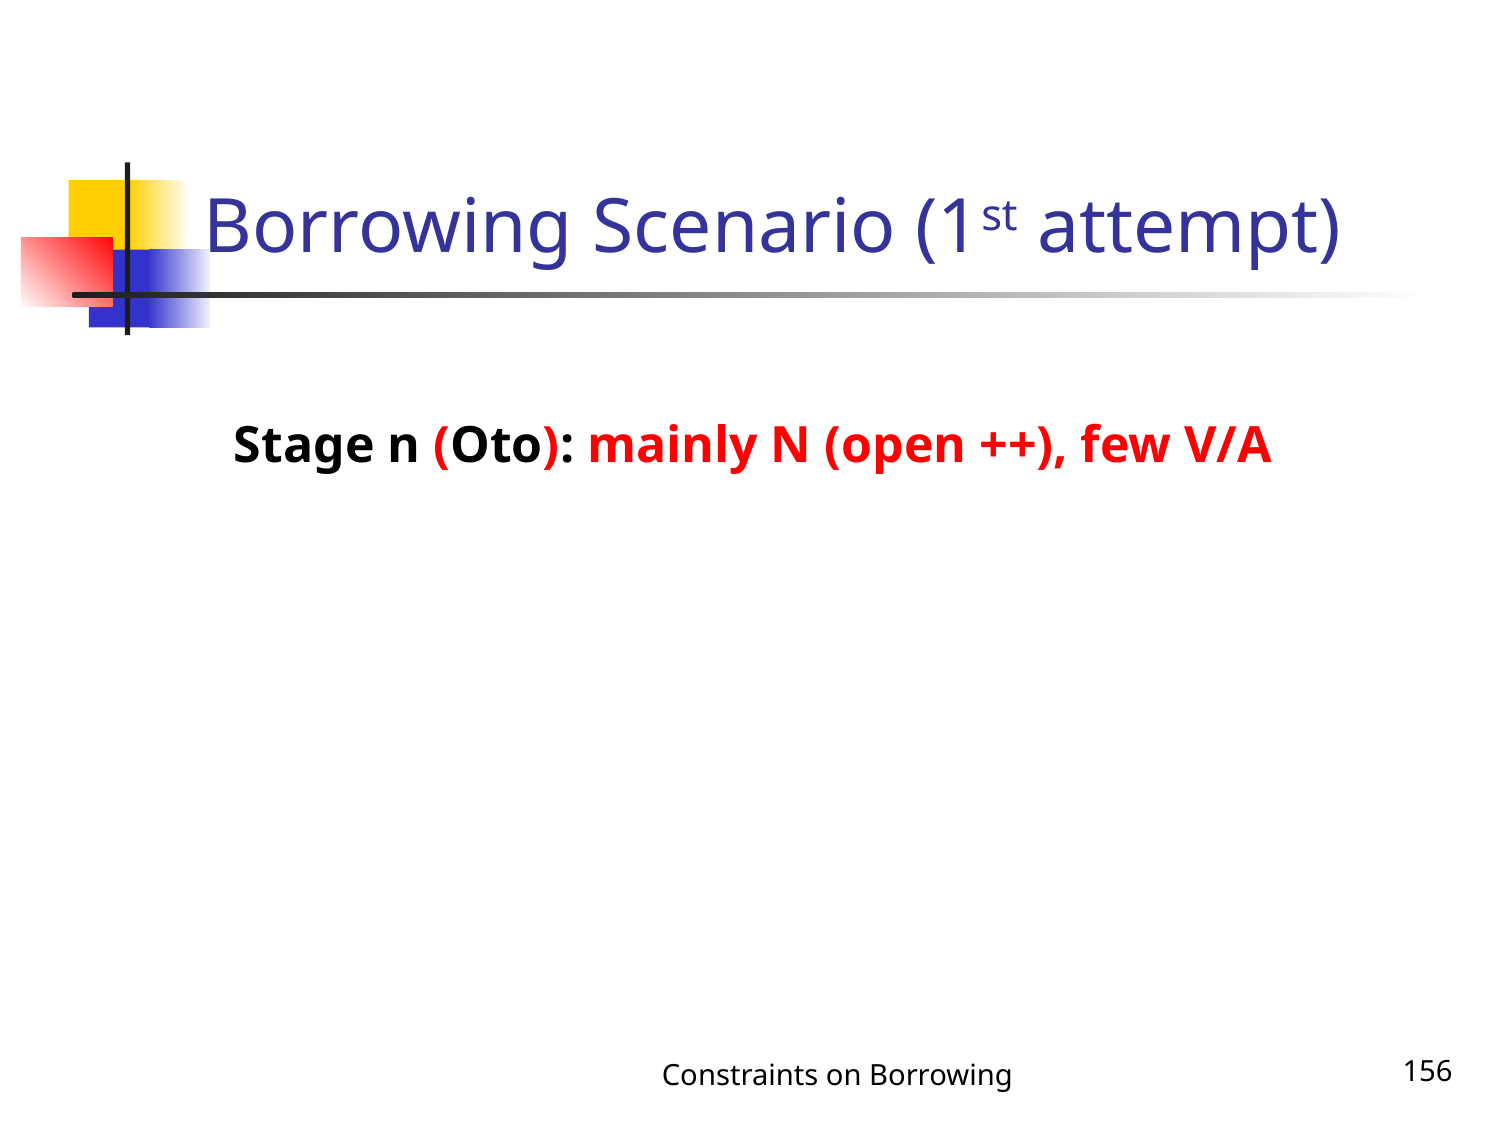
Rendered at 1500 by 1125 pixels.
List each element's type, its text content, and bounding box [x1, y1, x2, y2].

slide_number 156 [1154, 1023, 1468, 1100]
title Borrowing Scenario (1st attempt) [188, 34, 1468, 276]
footer Constraints on Borrowing [599, 1023, 1076, 1100]
text_box Stage n (Oto): mainly N (open ++), few V/A [219, 405, 1288, 481]
